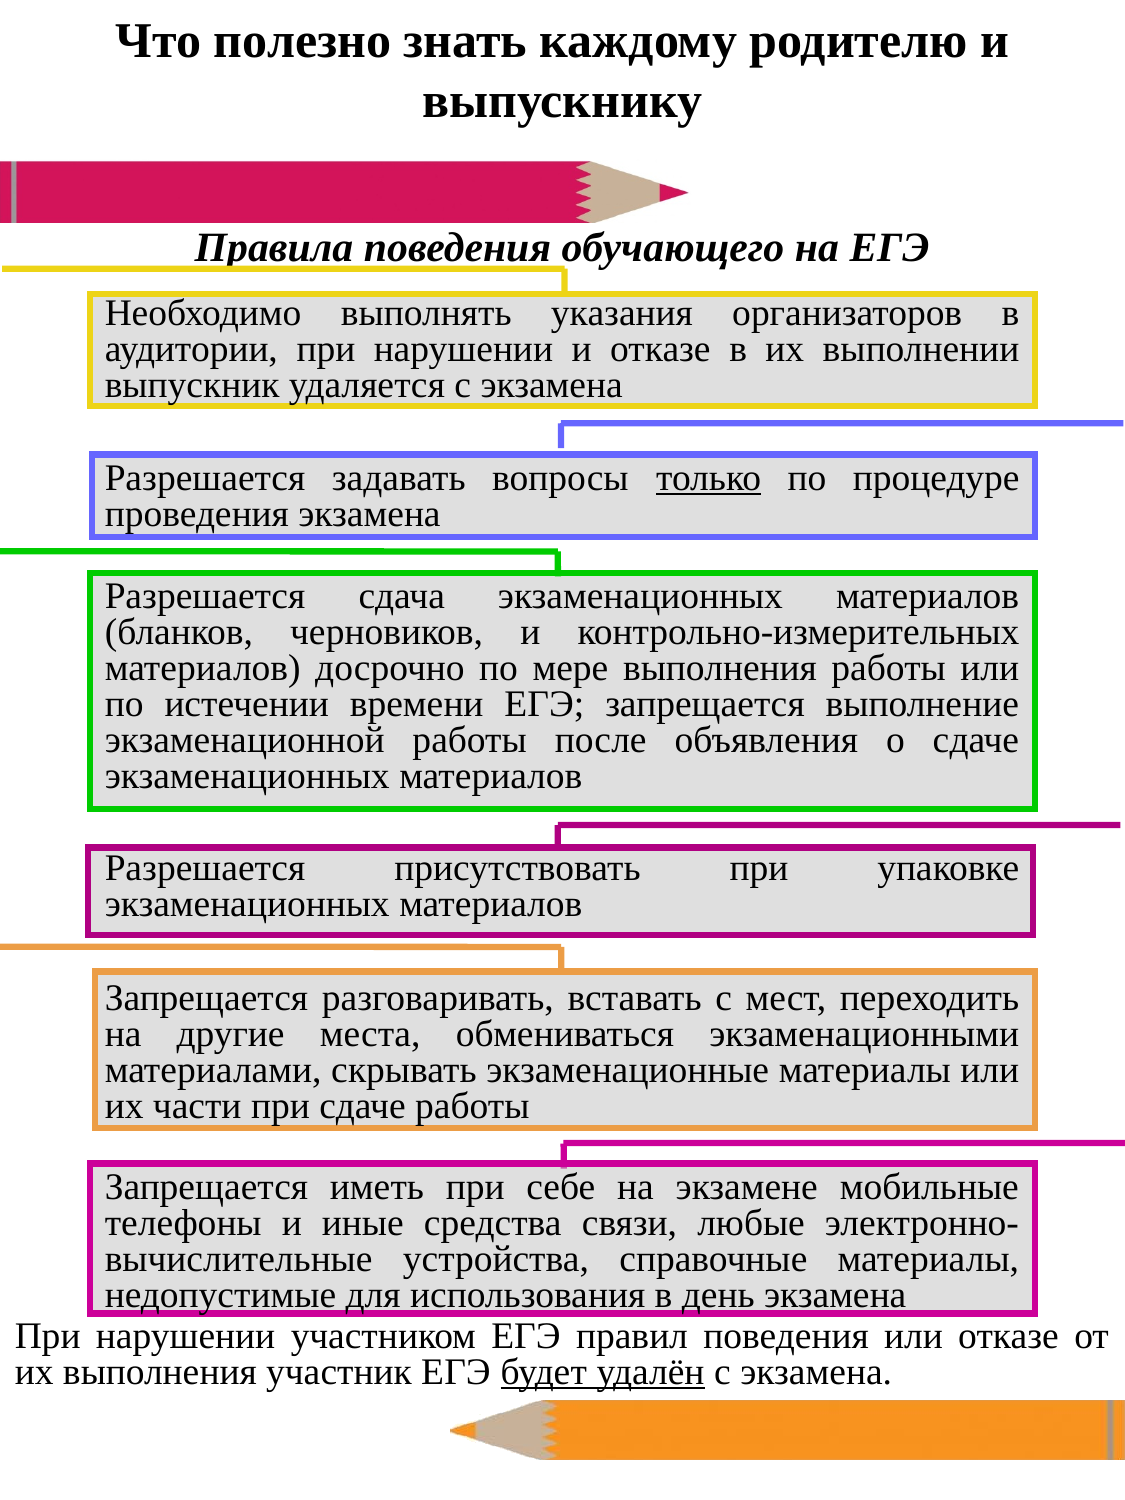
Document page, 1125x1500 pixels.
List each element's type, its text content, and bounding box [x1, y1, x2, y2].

text_box При нарушении участником ЕГЭ правил поведения или отказе от их выполнения участник ЕГЭ будет удалён с экзамена. [0, 1312, 1125, 1400]
text_box Запрещается разговаривать, вставать с мест, переходить на другие места, обмениваться экзаменационными материалами, скрывать экзаменационные материалы или их части при сдаче работы [89, 974, 1035, 1133]
text_box Необходимо выполнять указания организаторов в аудитории, при нарушении и отказе в их выполнении выпускник удаляется с экзамена [89, 289, 1035, 412]
picture [449, 1399, 1125, 1461]
text_box Разрешается присутствовать при упаковке экзаменационных материалов [89, 844, 1035, 932]
text_box [89, 804, 1035, 809]
text_box Правила поведения обучающего на ЕГЭ [0, 212, 1125, 278]
text_box Запрещается иметь при себе на экзамене мобильные телефоны и иные средства связи, любые электронно-вычислительные устройства, справочные материалы, недопустимые для использования в день экзамена [89, 1163, 1035, 1312]
text_box Что полезно знать каждому родителю и выпускнику [0, 0, 1125, 135]
text_box [87, 847, 1033, 936]
text_box Разрешается задавать вопросы только по процедуре проведения экзамена [89, 454, 1035, 542]
picture [0, 159, 692, 223]
text_box Разрешается сдача экзаменационных материалов (бланков, черновиков, и контрольно-измерительных материалов) досрочно по мере выполнения работы или по истечении времени ЕГЭ; запрещается выполнение экзаменационной работы после объявления о сдаче экзаменационных материалов [89, 572, 1035, 804]
